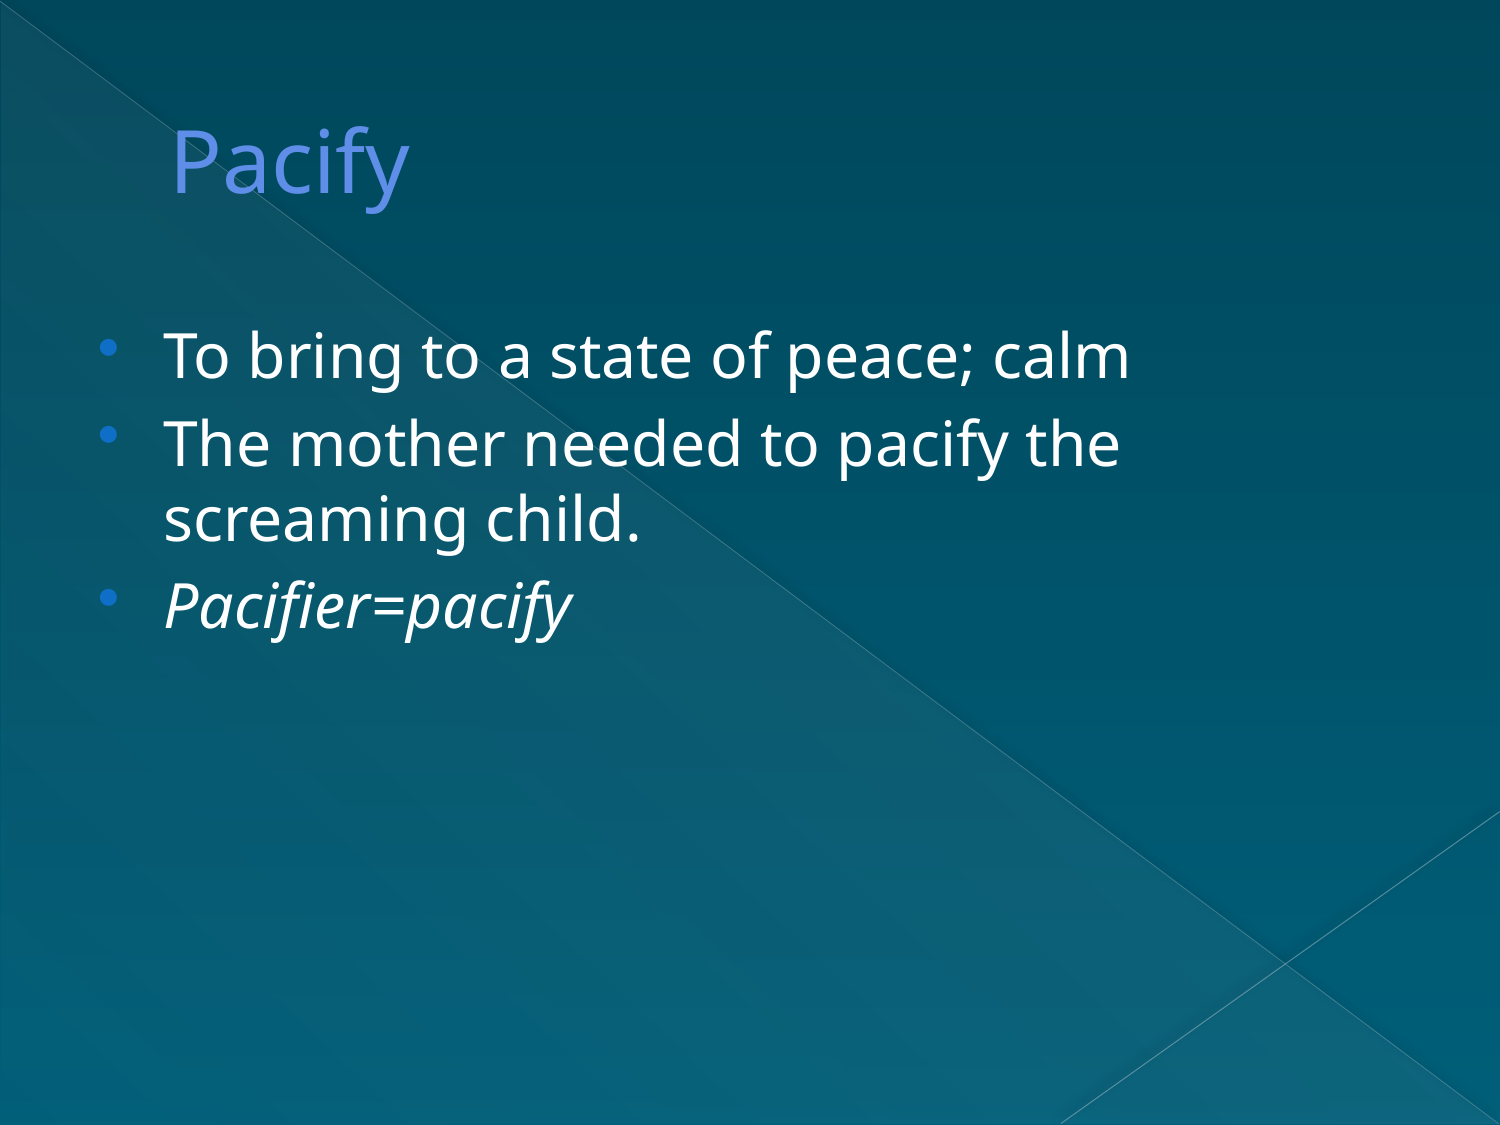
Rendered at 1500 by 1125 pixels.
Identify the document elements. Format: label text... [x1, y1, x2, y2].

title Pacify [75, 43, 1425, 274]
list To bring to a state of peace; calm The mother needed to pacify the screaming child. Pacifier=pacify [75, 308, 1425, 1059]
